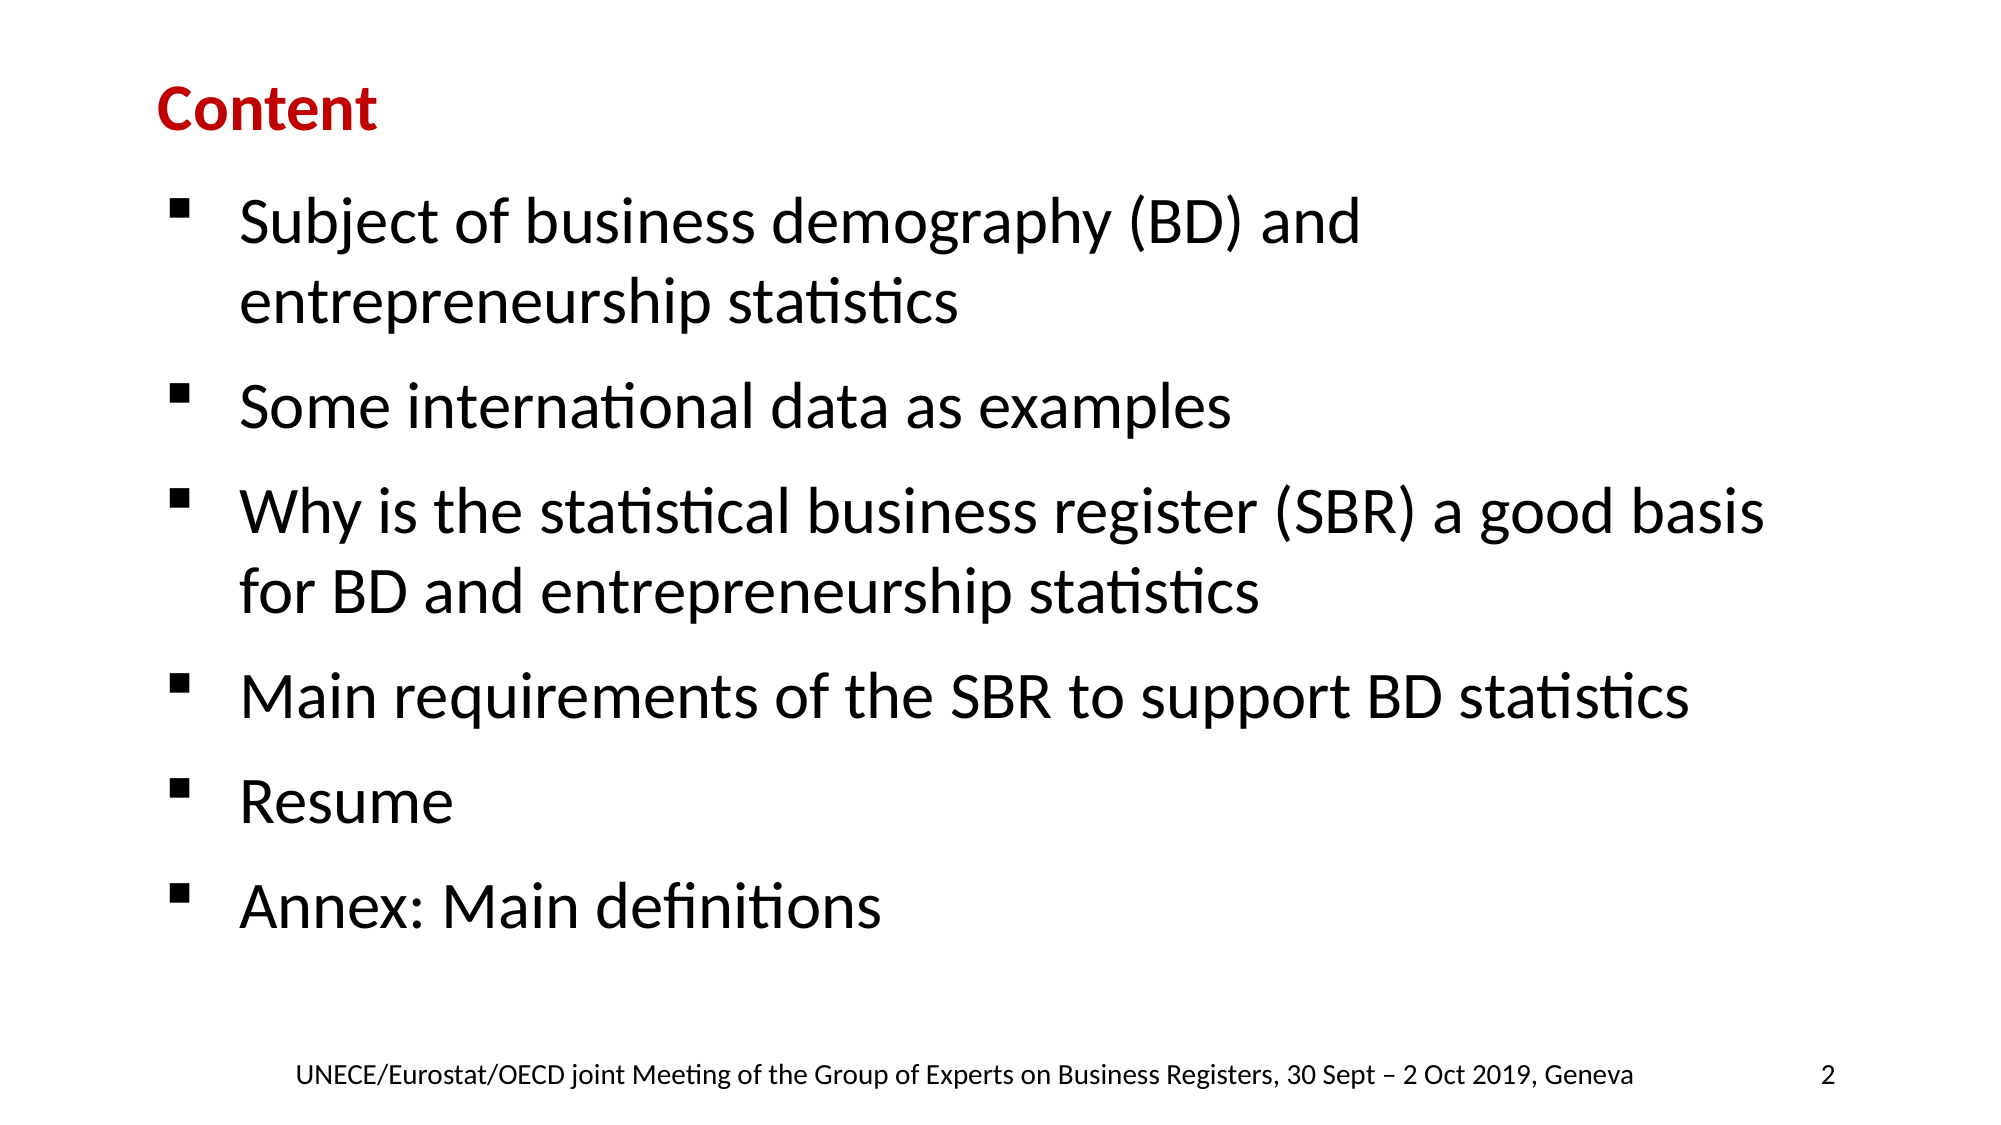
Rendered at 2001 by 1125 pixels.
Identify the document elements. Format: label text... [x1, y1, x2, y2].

slide_number 2 [1400, 1042, 1851, 1103]
text_box Subject of business demography (BD) and entrepreneurship statistics Some international data as examples Why is the statistical business register (SBR) a good basis for BD and entrepreneurship statistics Main requirements of the SBR to support BD statistics Resume Annex: Main definitions [149, 169, 1815, 949]
footer UNECE/Eurostat/OECD joint Meeting of the Group of Experts on Business Registers, 30 Sept – 2 Oct 2019, Geneva [277, 1042, 1400, 1103]
title Content [142, 44, 1154, 174]
